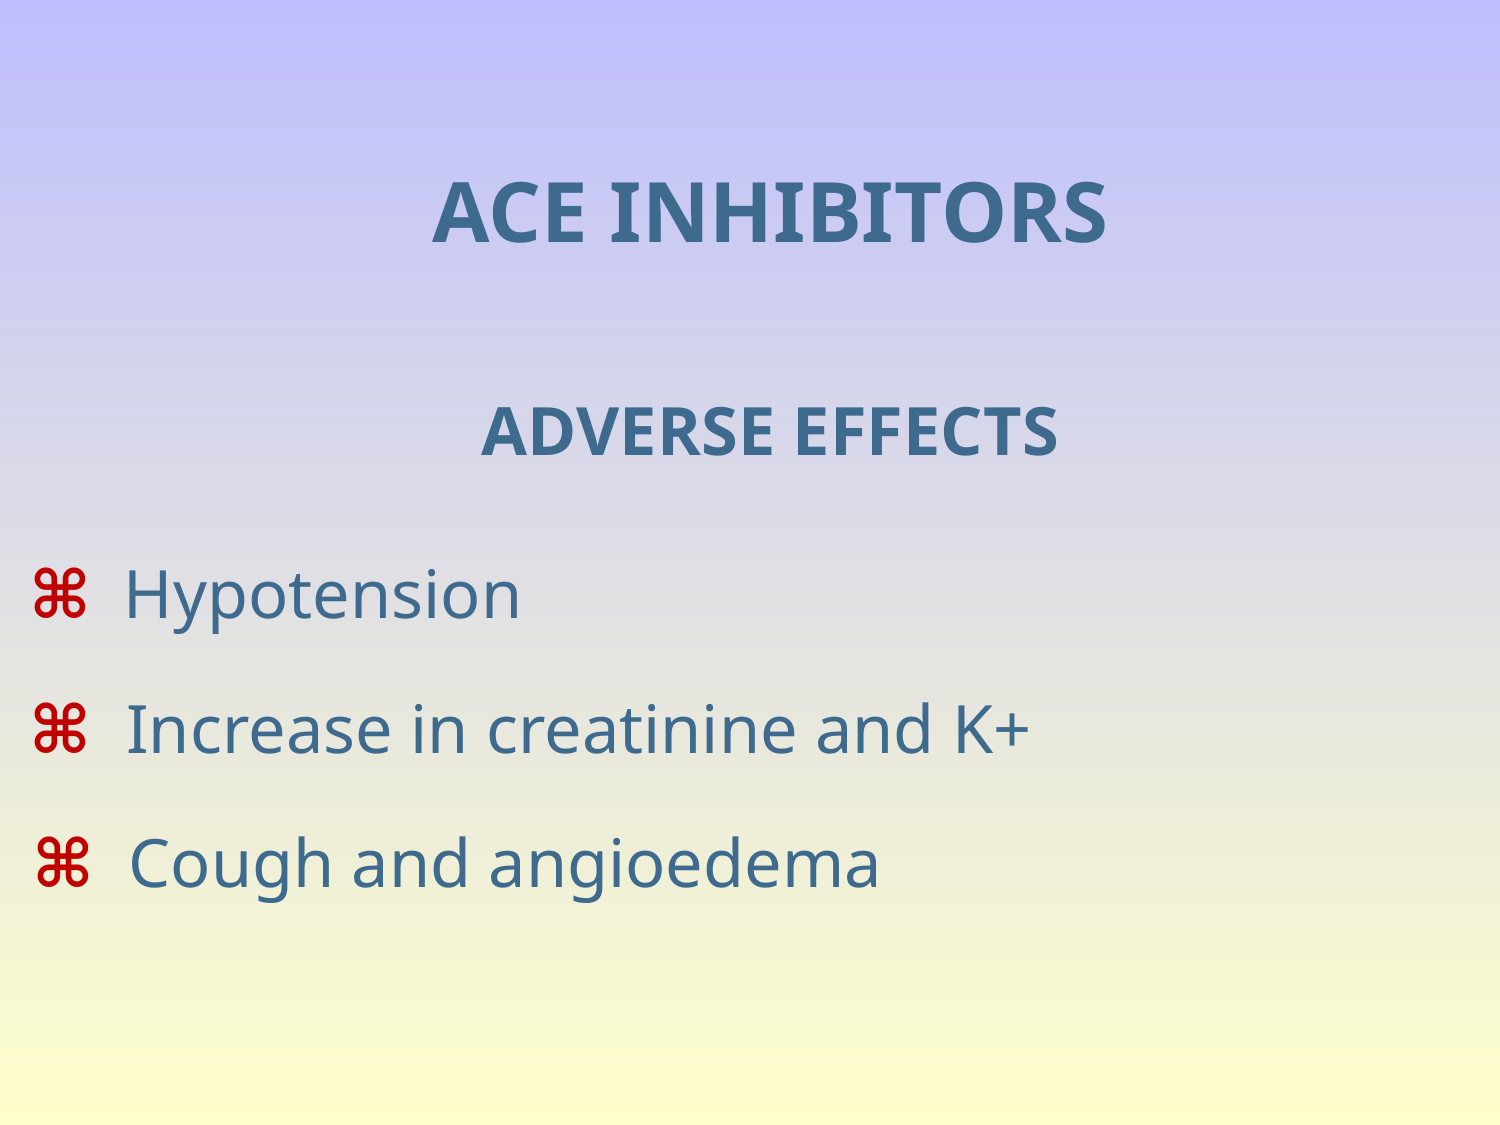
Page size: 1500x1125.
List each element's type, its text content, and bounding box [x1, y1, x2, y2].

text_box ACE INHIBITORS ADVERSE EFFECTS ⌘ Hypotension ⌘ Increase in creatinine and K+ ⌘ Cough and angioedema [0, 0, 1500, 1125]
